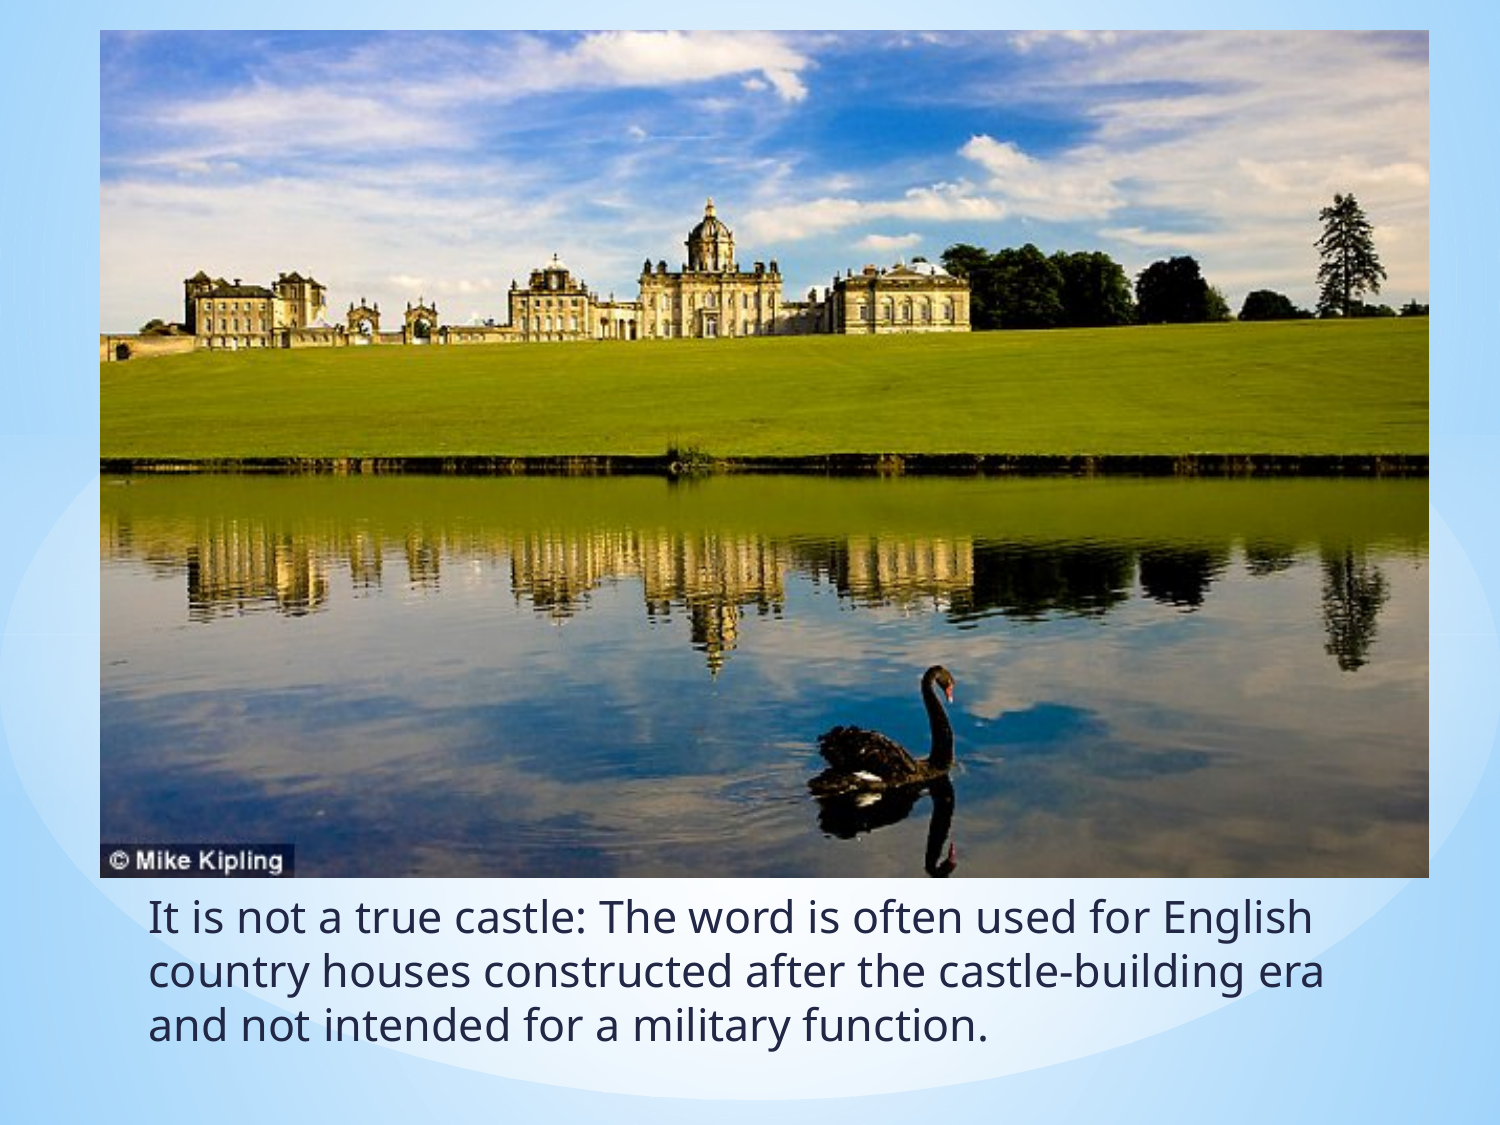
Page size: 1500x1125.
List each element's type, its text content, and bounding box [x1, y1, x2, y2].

picture [100, 30, 1429, 878]
subtitle It is not a true castle: The word is often used for English country houses constructed after the castle-building era and not intended for a military function. [133, 885, 1424, 1059]
